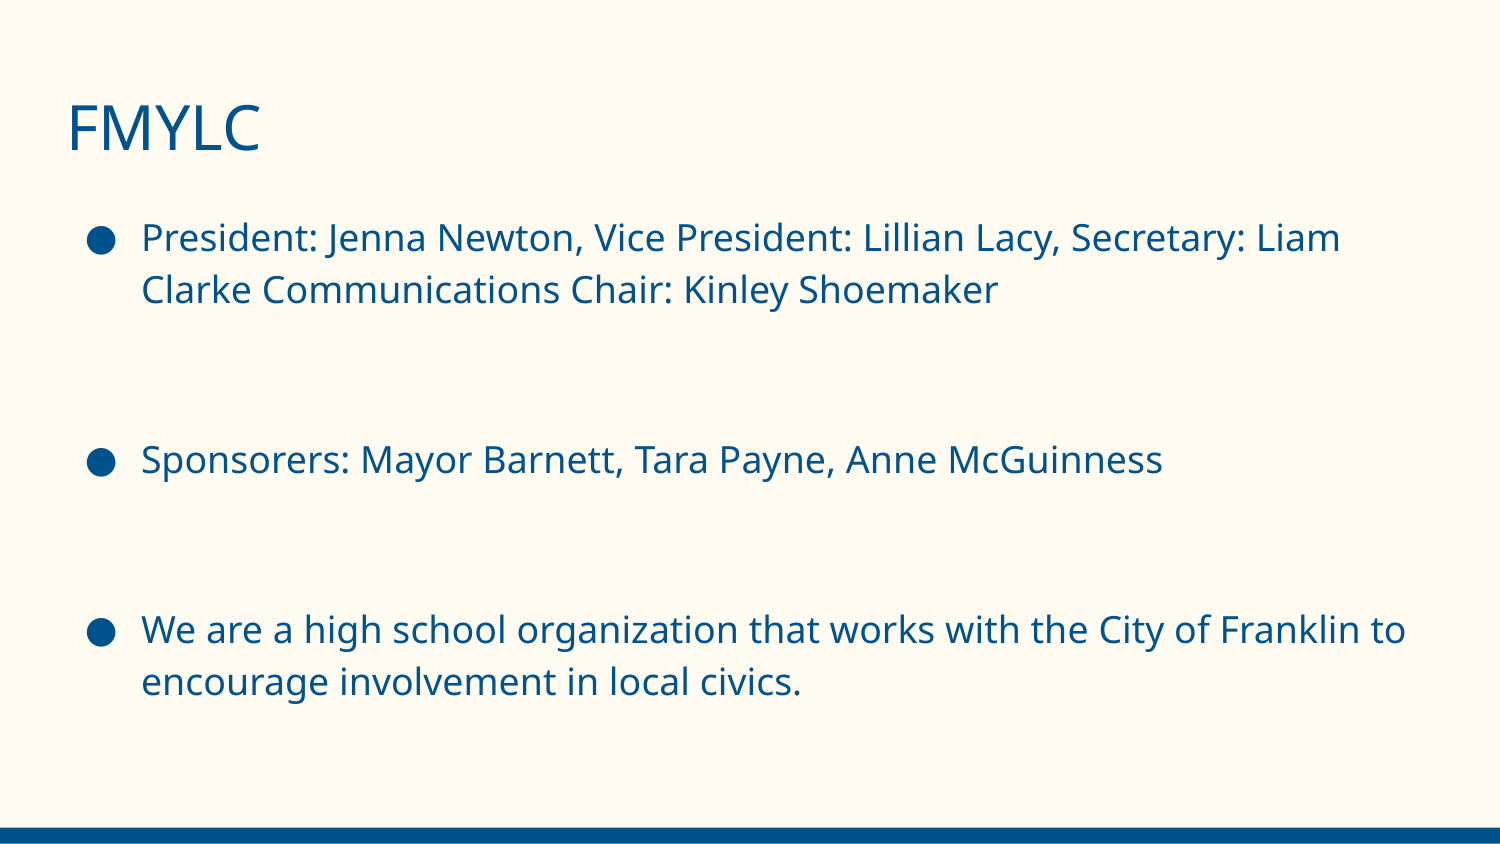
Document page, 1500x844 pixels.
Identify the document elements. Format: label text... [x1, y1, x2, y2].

title FMYLC [51, 72, 1449, 174]
list President: Jenna Newton, Vice President: Lillian Lacy, Secretary: Liam Clarke Communications Chair: Kinley Shoemaker Sponsorers: Mayor Barnett, Tara Payne, Anne McGuinness We are a high school organization that works with the City of Franklin to encourage involvement in local civics. [51, 192, 1449, 750]
